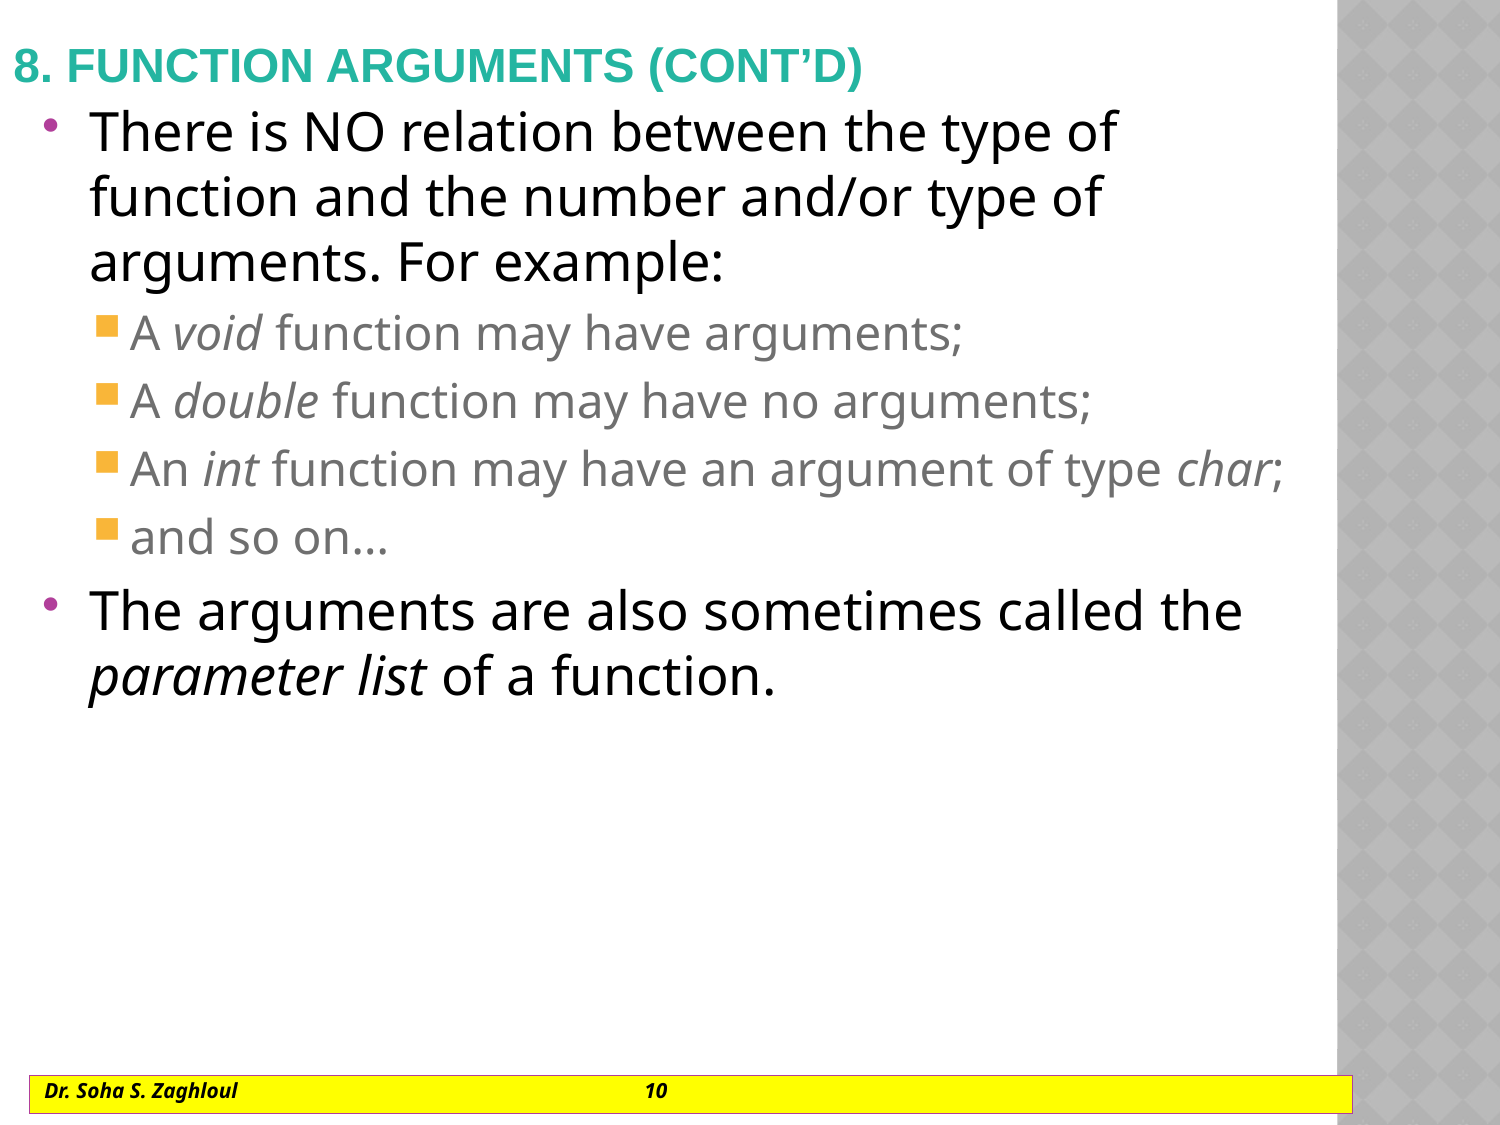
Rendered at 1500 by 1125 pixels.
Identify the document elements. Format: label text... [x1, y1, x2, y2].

title 8. Function arguments (Cont’d) [5, 19, 1341, 93]
list There is NO relation between the type of function and the number and/or type of arguments. For example: A void function may have arguments; A double function may have no arguments; An int function may have an argument of type char; and so on… The arguments are also sometimes called the parameter list of a function. [29, 93, 1341, 1059]
text_box Dr. Soha S. Zaghloul 10 [29, 1075, 1353, 1114]
